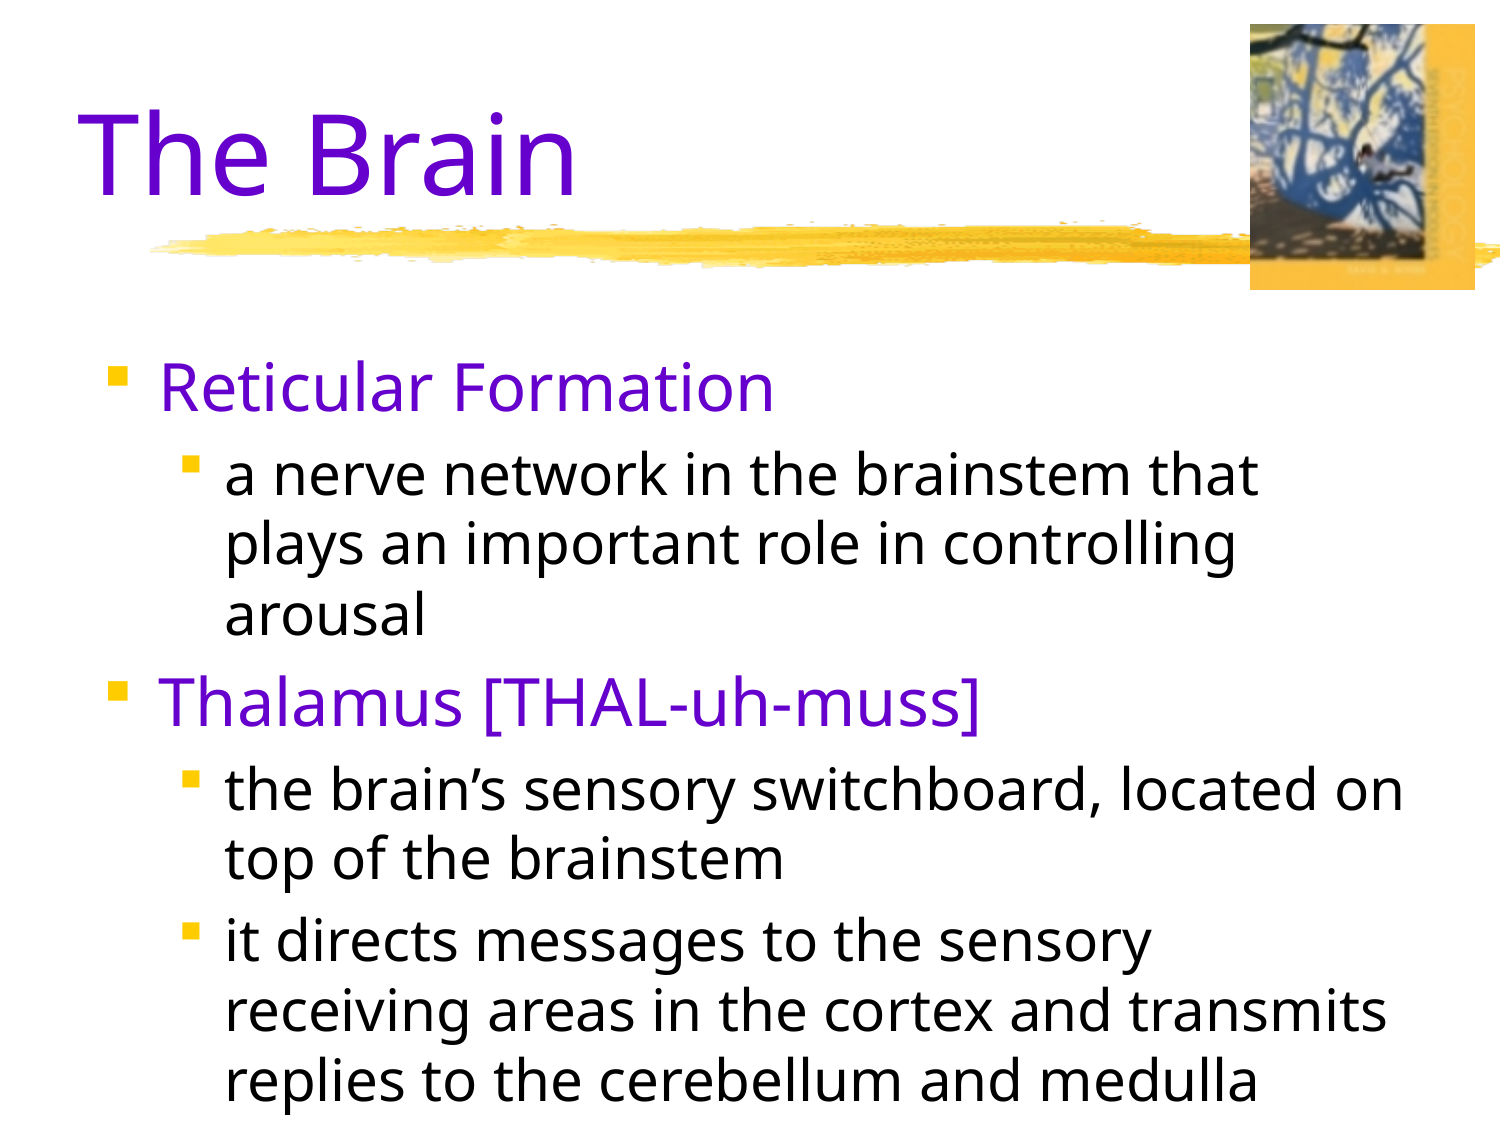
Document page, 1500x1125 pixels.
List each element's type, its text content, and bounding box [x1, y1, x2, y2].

list Reticular Formation a nerve network in the brainstem that plays an important role in controlling arousal Thalamus [THAL-uh-muss] the brain’s sensory switchboard, located on top of the brainstem it directs messages to the sensory receiving areas in the cortex and transmits replies to the cerebellum and medulla [87, 337, 1426, 1085]
title The Brain [62, 37, 1209, 226]
picture [150, 24, 1500, 290]
